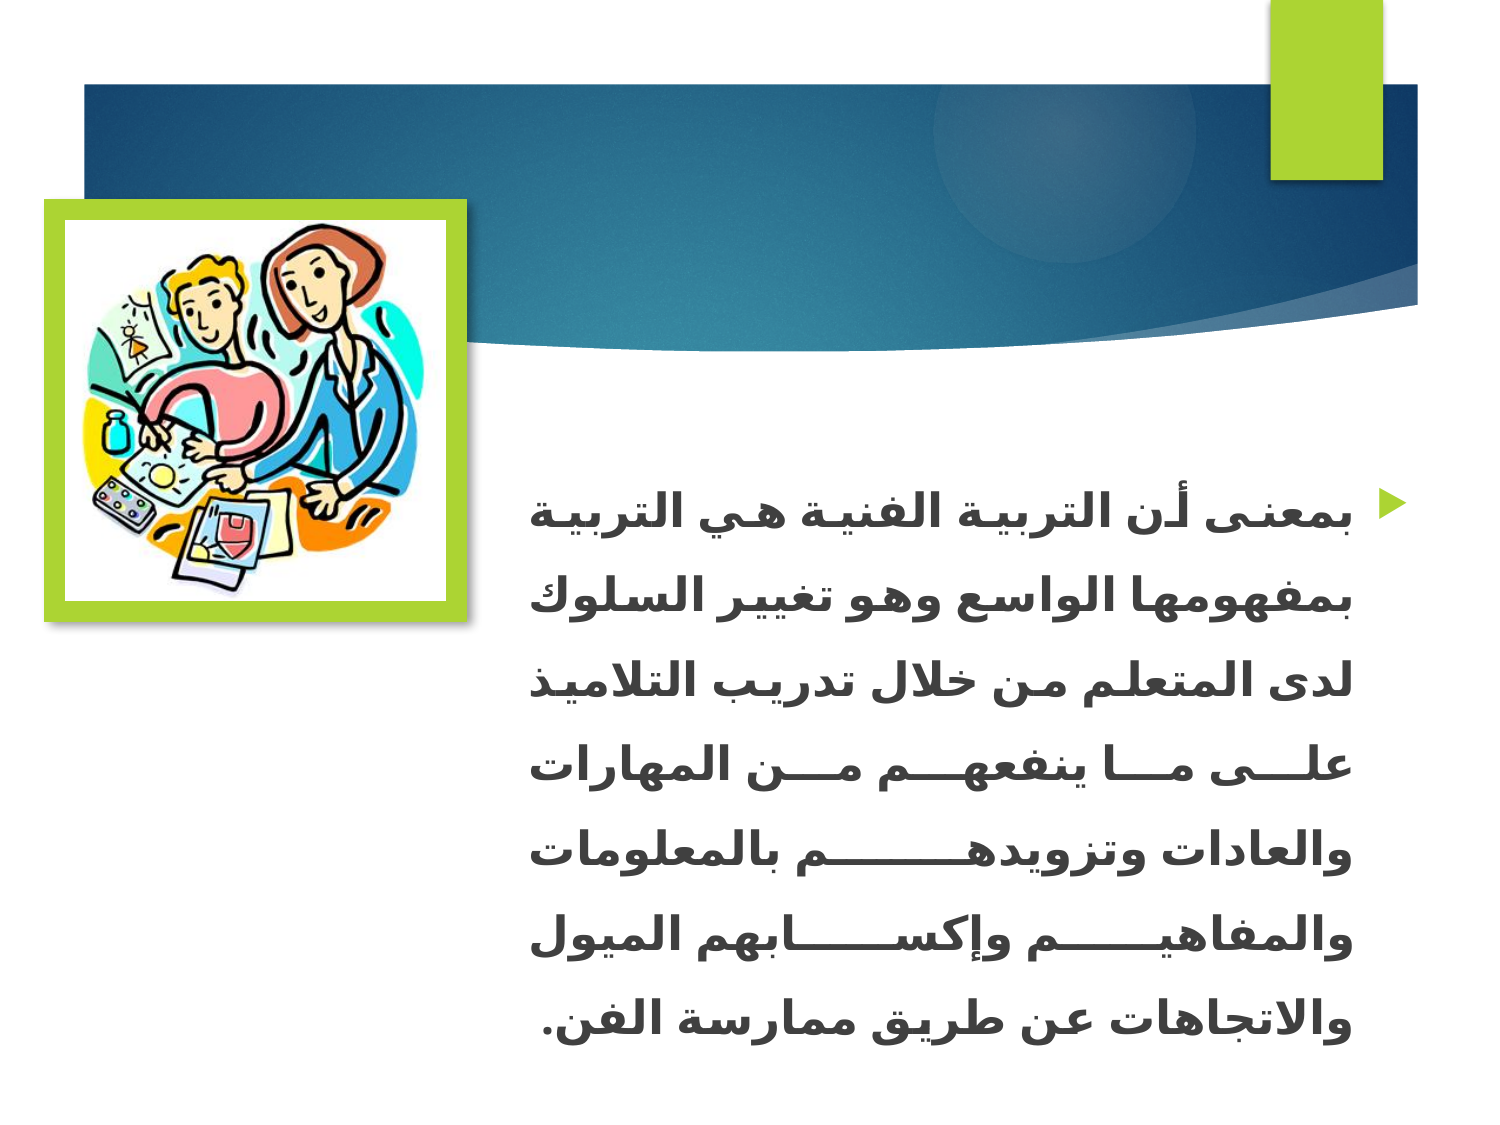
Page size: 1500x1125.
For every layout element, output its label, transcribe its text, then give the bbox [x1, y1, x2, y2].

list بمعنى أن التربية الفنية هي التربية بمفهومها الواسع وهو تغيير السلوك لدى المتعلم من خلال تدريب التلاميذ على ما ينفعهم من المهارات والعادات وتزويدهم بالمعلومات والمفاهيم وإكسابهم الميول والاتجاهات عن طريق ممارسة الفن. [513, 444, 1424, 1060]
picture [64, 219, 446, 601]
